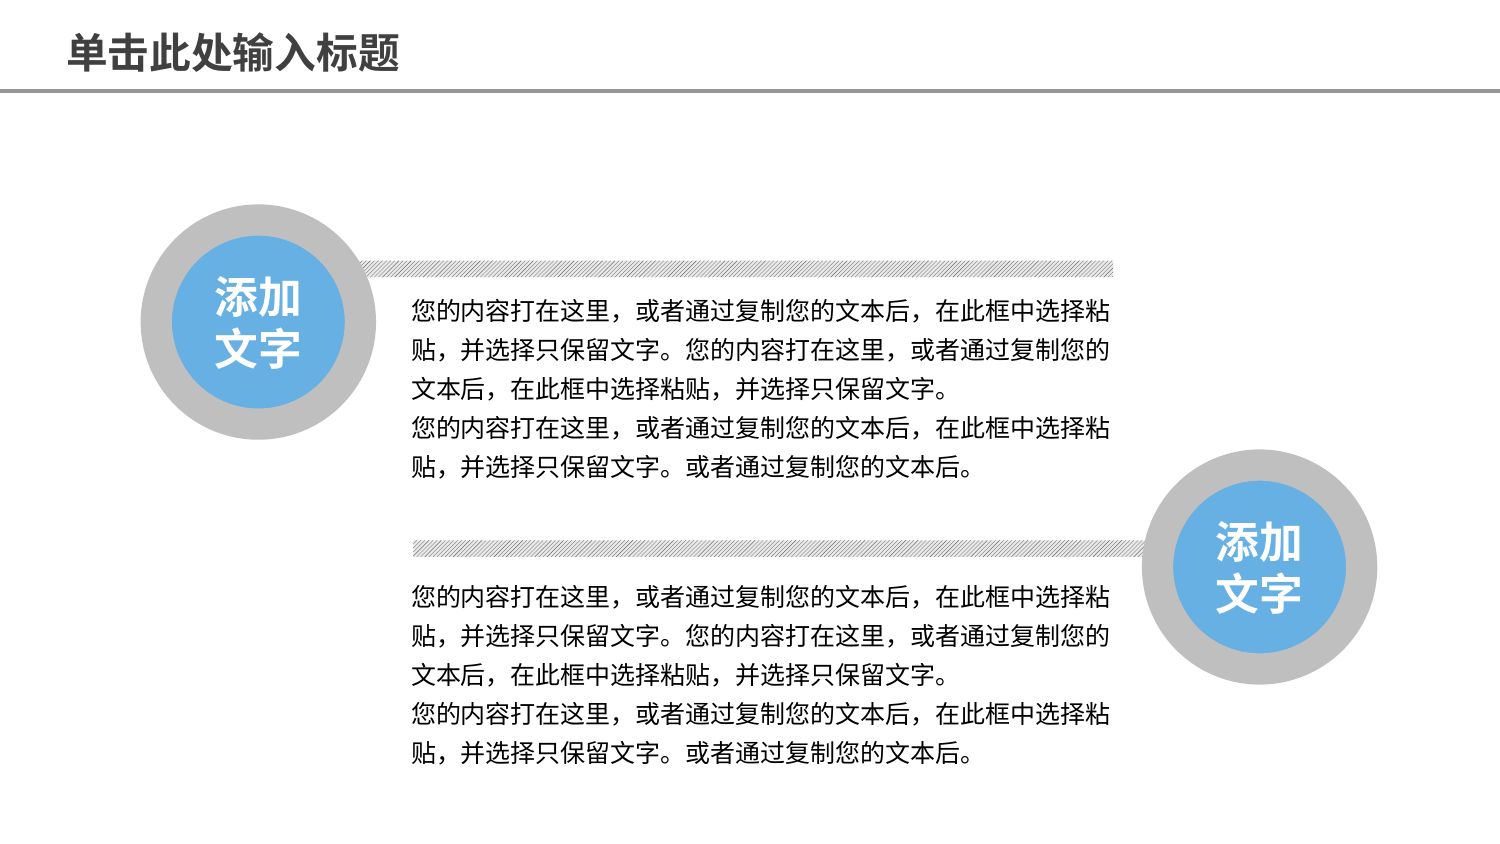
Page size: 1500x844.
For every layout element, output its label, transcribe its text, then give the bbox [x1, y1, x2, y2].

text_box 单击此处输入标题 [51, 9, 443, 85]
text_box 您的内容打在这里，或者通过复制您的文本后，在此框中选择粘贴，并选择只保留文字。您的内容打在这里，或者通过复制您的文本后，在此框中选择粘贴，并选择只保留文字。 您的内容打在这里，或者通过复制您的文本后，在此框中选择粘贴，并选择只保留文字。或者通过复制您的文本后。 [399, 566, 1127, 773]
text_box 添加文字 [156, 219, 361, 425]
text_box 您的内容打在这里，或者通过复制您的文本后，在此框中选择粘贴，并选择只保留文字。您的内容打在这里，或者通过复制您的文本后，在此框中选择粘贴，并选择只保留文字。 您的内容打在这里，或者通过复制您的文本后，在此框中选择粘贴，并选择只保留文字。或者通过复制您的文本后。 [399, 281, 1127, 488]
text_box [340, 259, 1115, 279]
text_box 添加文字 [1157, 465, 1362, 669]
text_box [411, 538, 1161, 559]
